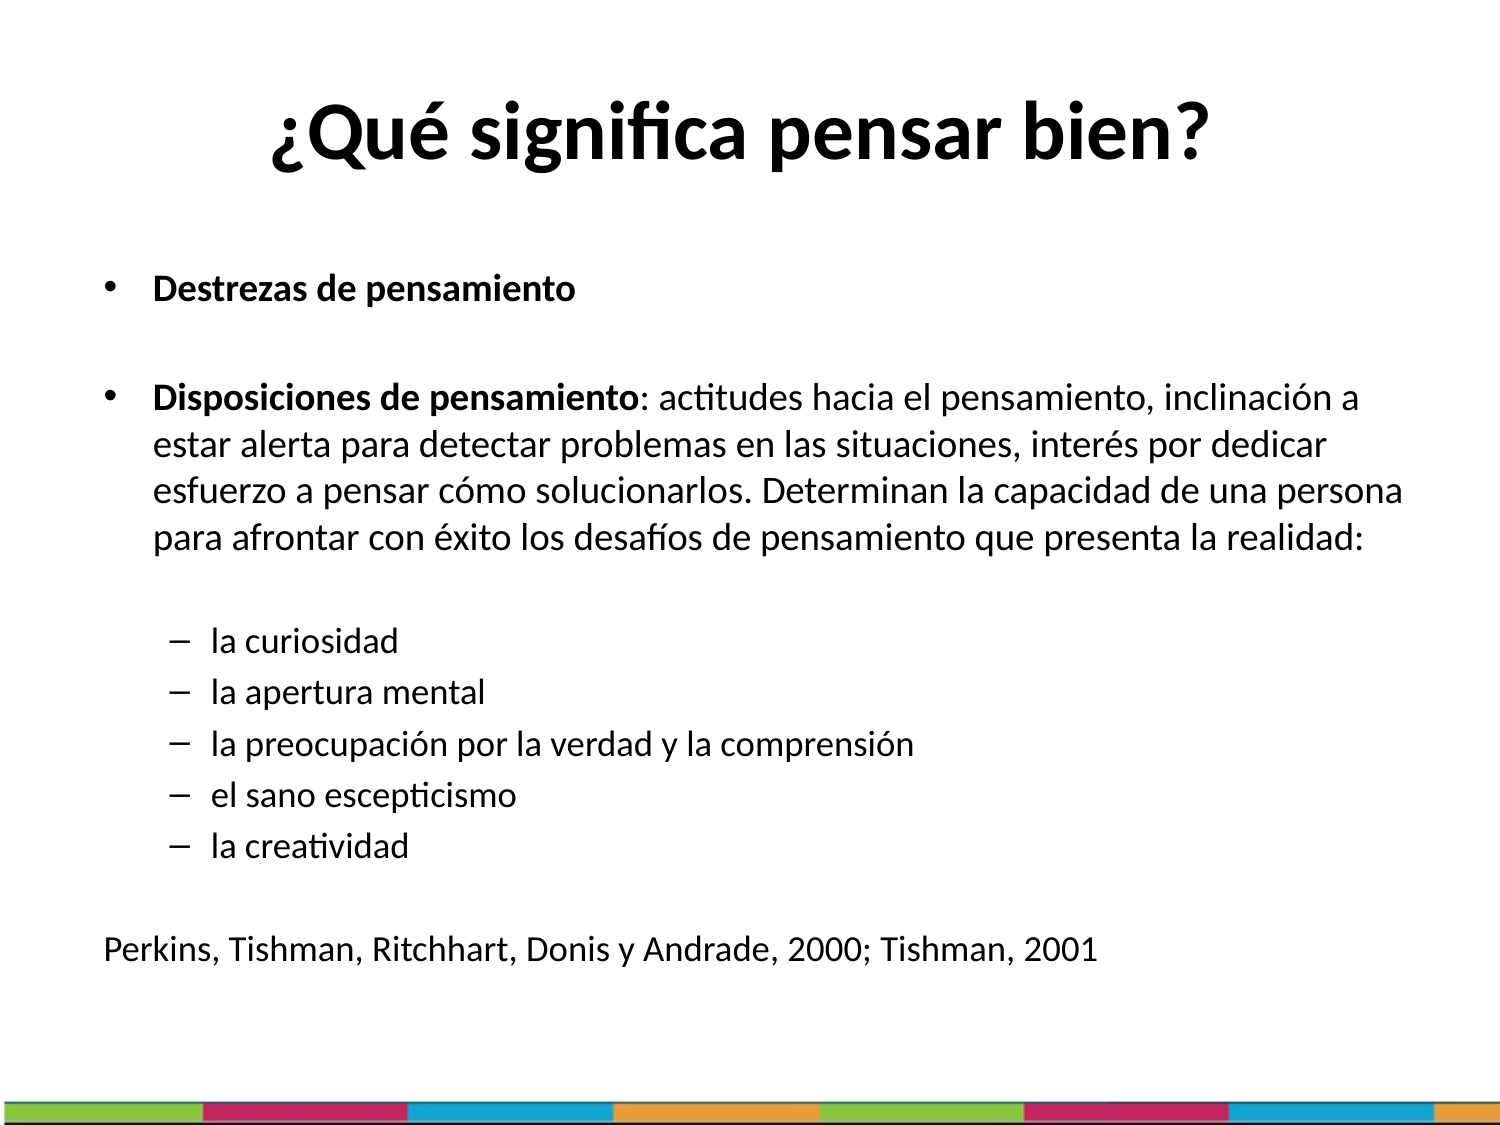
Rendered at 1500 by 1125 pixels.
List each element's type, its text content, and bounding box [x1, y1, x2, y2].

title ¿Qué significa pensar bien? [75, 32, 1425, 220]
list Destrezas de pensamiento Disposiciones de pensamiento: actitudes hacia el pensamiento, inclinación a estar alerta para detectar problemas en las situaciones, interés por dedicar esfuerzo a pensar cómo solucionarlos. Determinan la capacidad de una persona para afrontar con éxito los desafíos de pensamiento que presenta la realidad: la curiosidad la apertura mental la preocupación por la verdad y la comprensión el sano escepticismo la creatividad Perkins, Tishman, Ritchhart, Donis y Andrade, 2000; Tishman, 2001 [88, 255, 1439, 998]
picture [0, 0, 1500, 1125]
